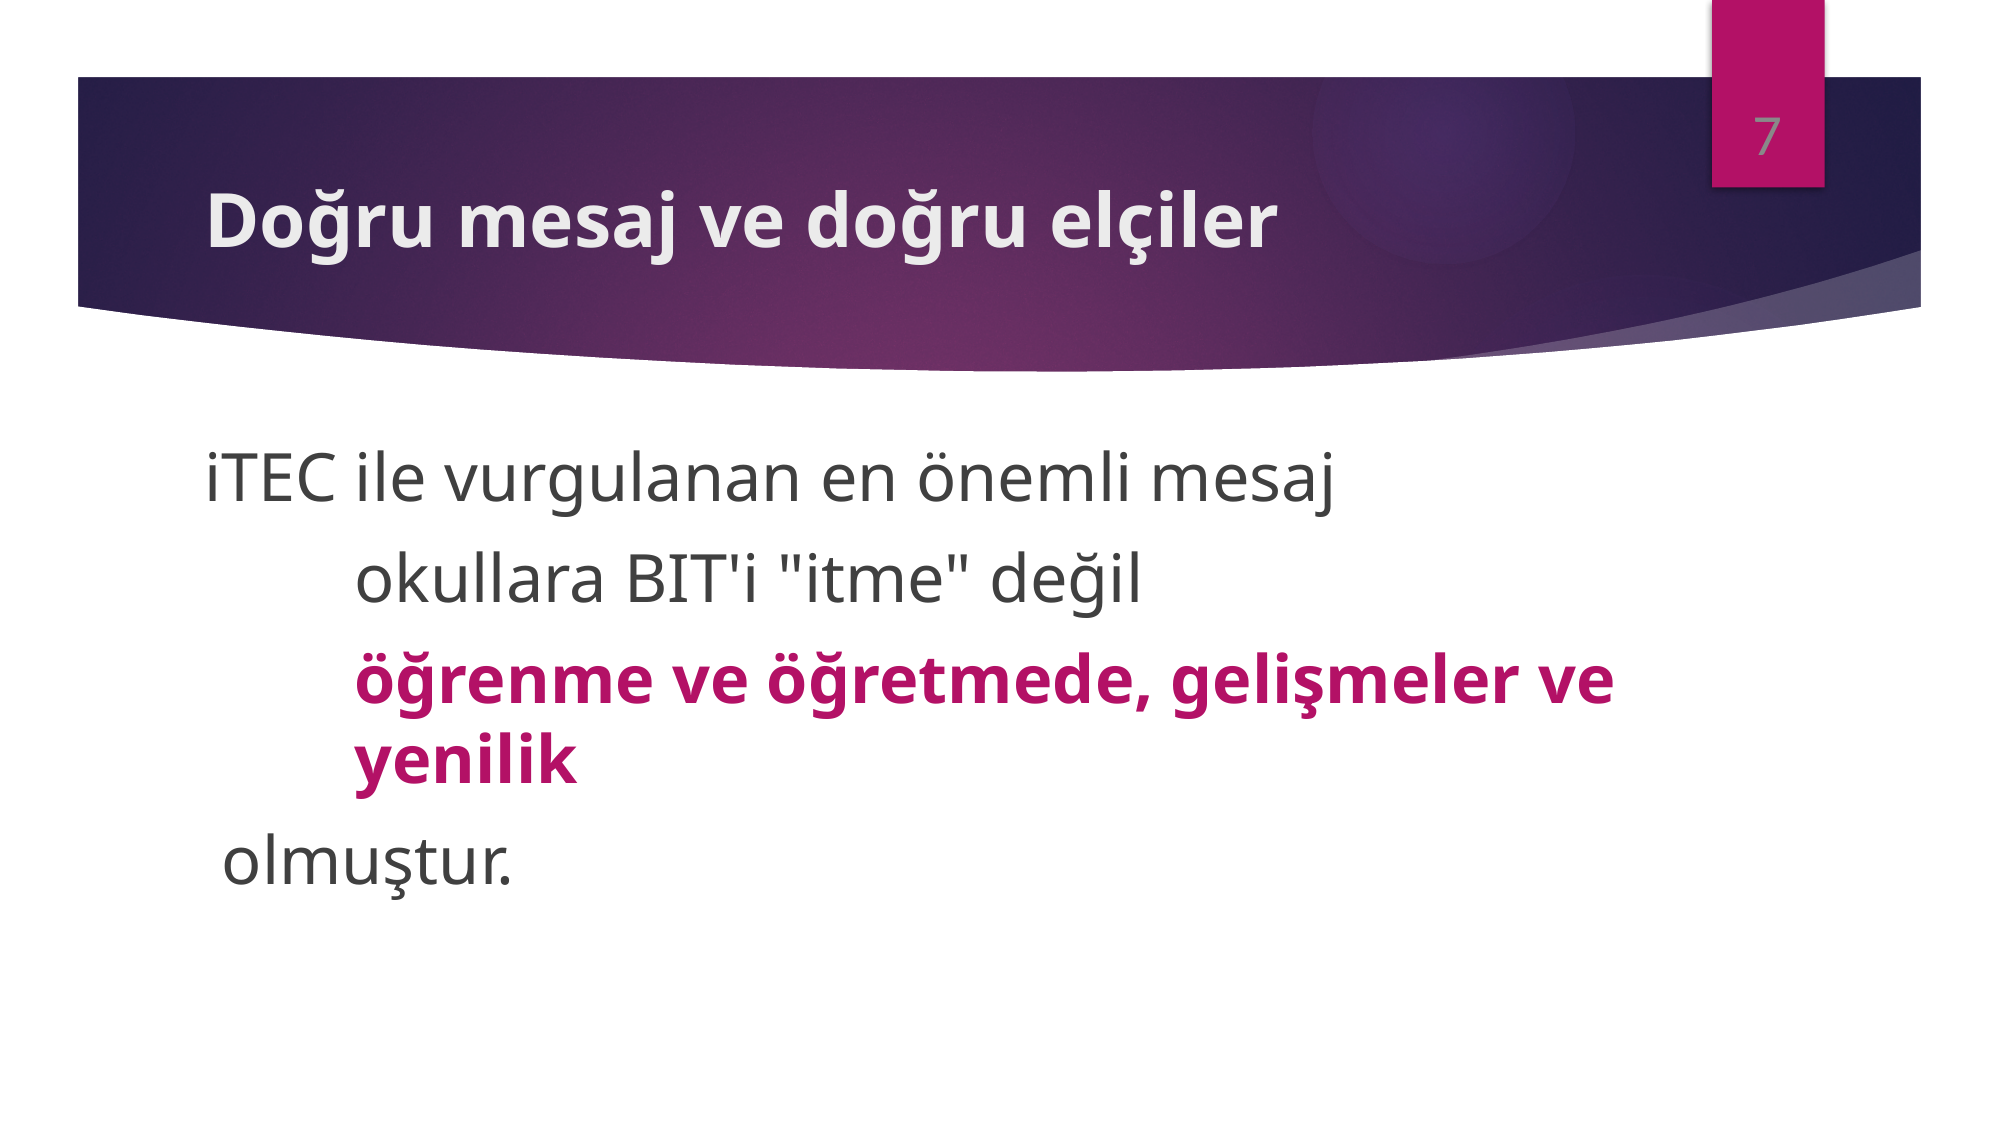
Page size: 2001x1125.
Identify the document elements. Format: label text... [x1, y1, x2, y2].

list iTEC ile vurgulanan en önemli mesaj okullara BIT'i "itme" değil öğrenme ve öğretmede, gelişmeler ve yenilik olmuştur. [189, 427, 1638, 988]
title Doğru mesaj ve doğru elçiler [189, 159, 1627, 276]
slide_number 7 [1698, 48, 1836, 175]
